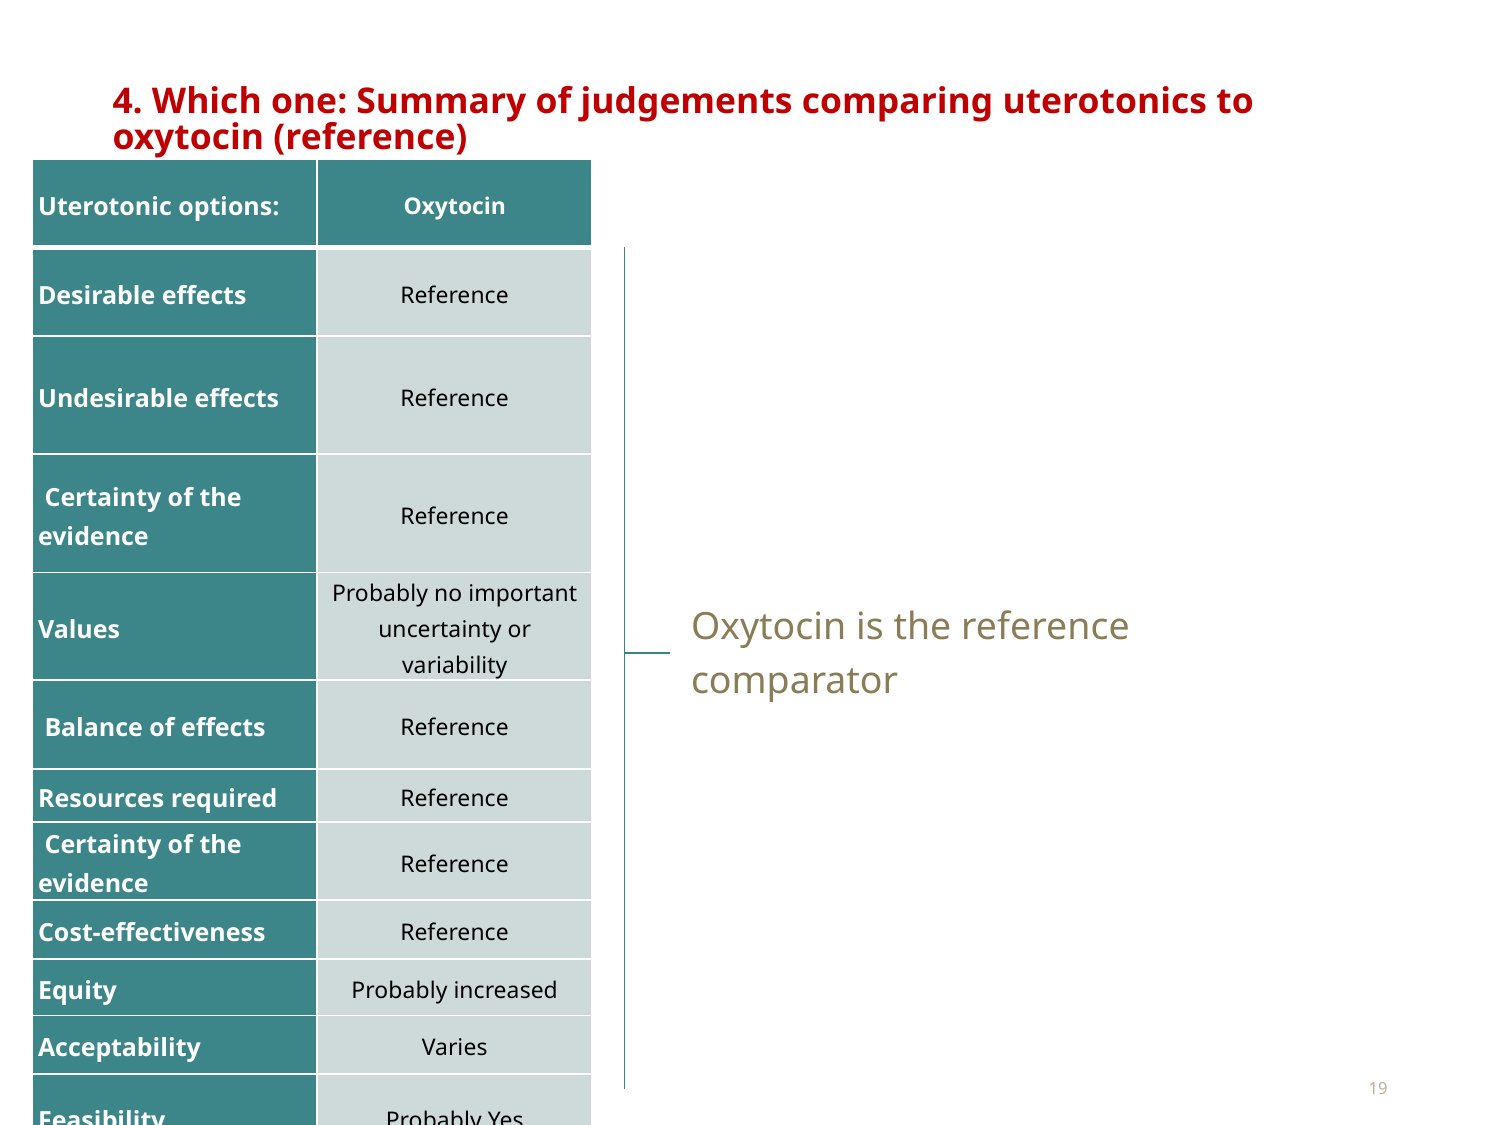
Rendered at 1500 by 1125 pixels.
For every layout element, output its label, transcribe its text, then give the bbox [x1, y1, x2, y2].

text_box Oxytocin is the reference comparator [691, 592, 1233, 701]
table_cell Reference [318, 455, 591, 572]
table_cell Undesirable effects [33, 337, 316, 453]
table_cell Probably no important uncertainty or variability [318, 573, 591, 679]
table_cell Reference [318, 250, 591, 335]
table_cell Probably increased [318, 960, 591, 1015]
table_cell Balance of effects [33, 681, 316, 768]
list 4. Which one: Summary of judgements comparing uterotonics to oxytocin (reference) [112, 84, 1388, 159]
table_cell Reference [318, 337, 591, 453]
table_cell Varies [318, 1016, 591, 1073]
table_cell Reference [318, 823, 591, 899]
table_cell Reference [318, 681, 591, 768]
table_header Oxytocin [318, 160, 591, 245]
table_cell Probably Yes [318, 1075, 591, 1125]
table_cell Resources required [33, 770, 316, 821]
table_cell Equity [33, 960, 316, 1015]
table_cell Values [33, 573, 316, 679]
table_cell Feasibility [33, 1075, 316, 1125]
table_cell Cost-effectiveness [33, 901, 316, 958]
table_header Uterotonic options: [33, 160, 316, 245]
table_cell Reference [318, 901, 591, 958]
table_cell Desirable effects [33, 250, 316, 335]
table_cell Reference [318, 770, 591, 821]
table_cell Acceptability [33, 1016, 316, 1073]
table_cell Certainty of the evidence [33, 455, 316, 572]
table_cell Certainty of the evidence [33, 823, 316, 899]
